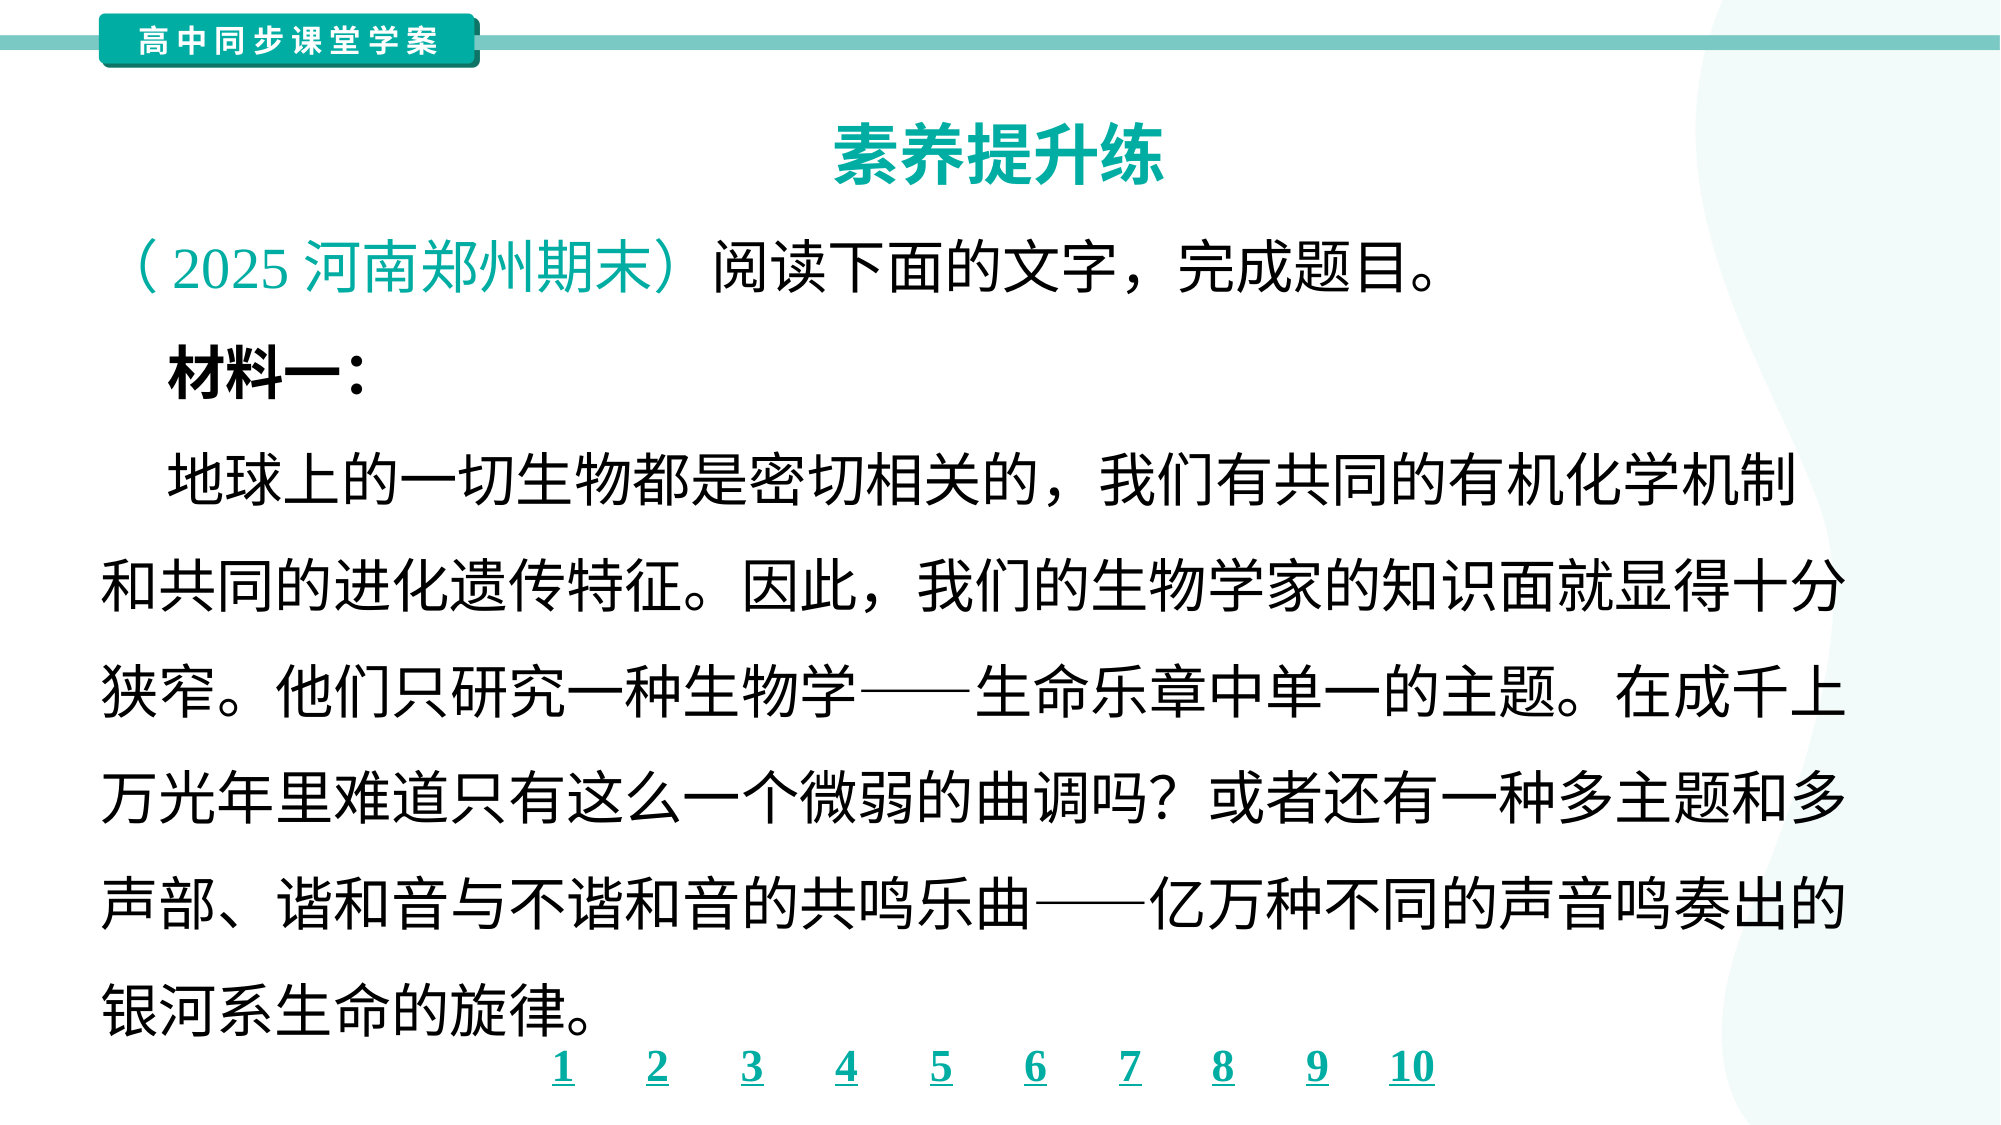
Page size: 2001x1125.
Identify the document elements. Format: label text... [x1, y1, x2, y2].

picture [0, 0, 2000, 1125]
text_box （2025河南郑州期末）阅读下面的文字，完成题目。 材料一： 地球上的一切生物都是密切相关的，我们有共同的有机化学机制 和共同的进化遗传特征。因此，我们的生物学家的知识面就显得十分 狭窄。他们只研究一种生物学——生命乐章中单一的主题。在成千上 万光年里难道只有这么一个微弱的曲调吗？或者还有一种多主题和多 声部、谐和音与不谐和音的共鸣乐曲——亿万种不同的声音鸣奏出的 银河系生命的旋律。 [100, 193, 1899, 1044]
text_box 素养提升练 [100, 76, 1899, 193]
